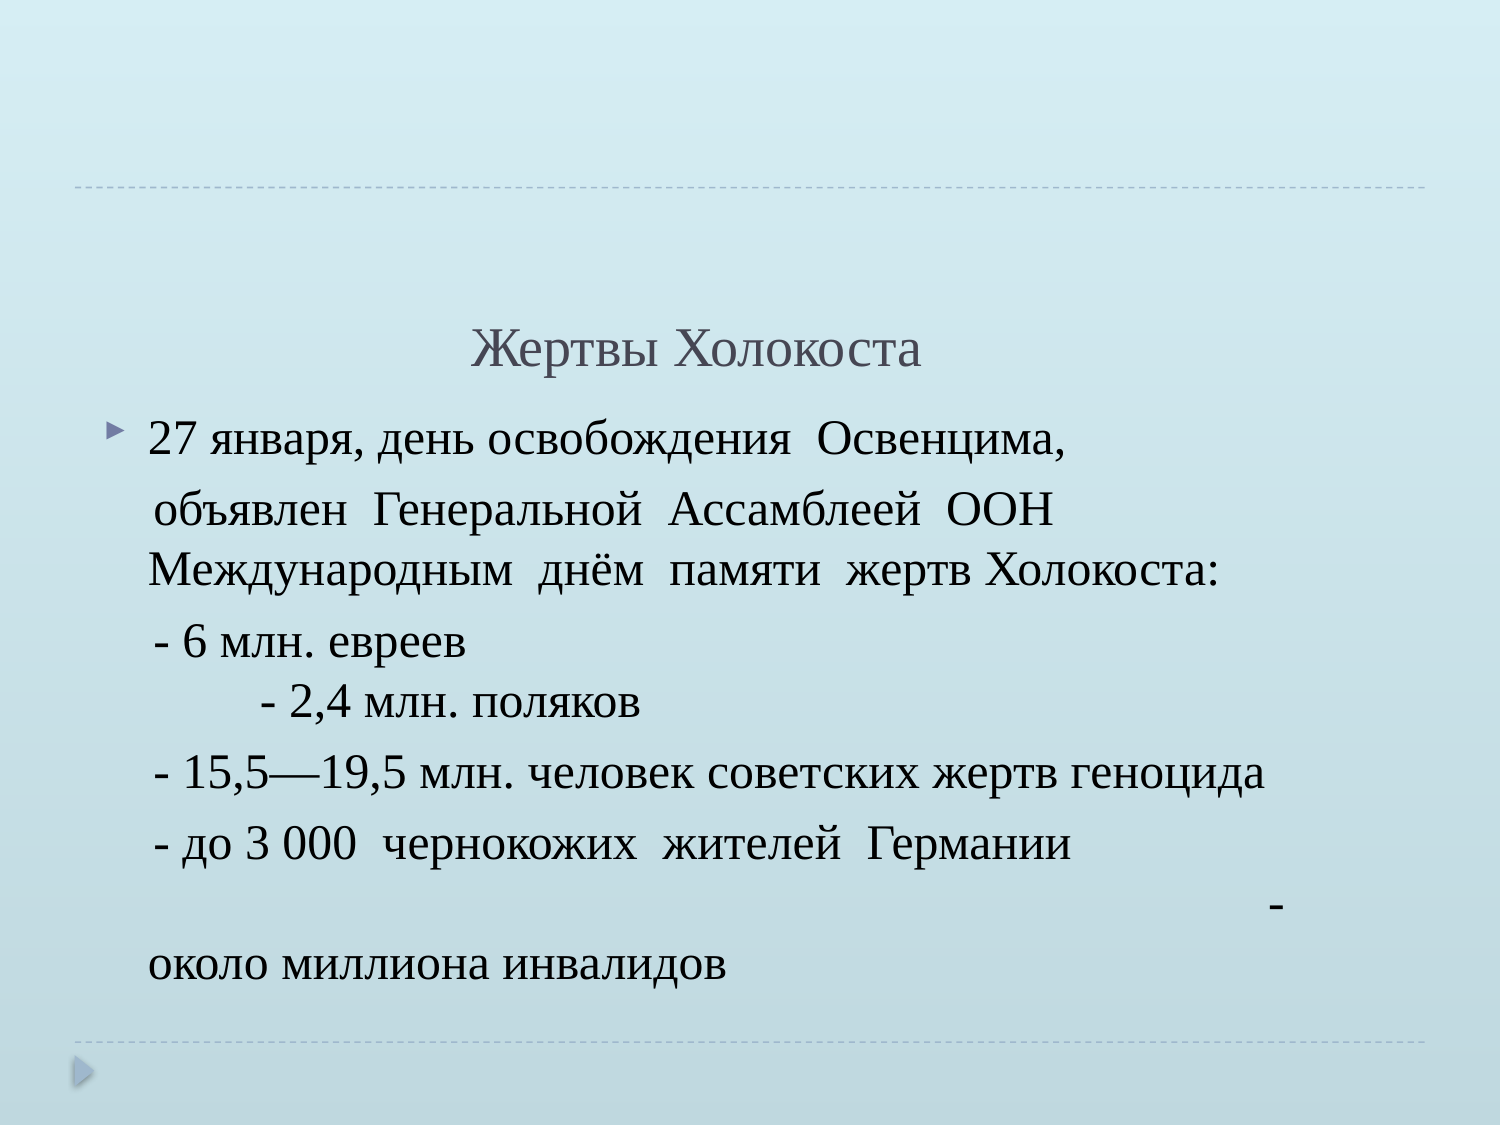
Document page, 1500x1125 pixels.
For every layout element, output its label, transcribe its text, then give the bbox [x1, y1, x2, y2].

title Жертвы Холокоста [64, 302, 1415, 386]
list 27 января, день освобождения Освенцима, объявлен Генеральной Ассамблеей ООН Международным днём памяти жертв Холокоста: - 6 млн. евреев - 2,4 млн. поляков - 15,5—19,5 млн. человек советских жертв геноцида - до 3 000 чернокожих жителей Германии - около миллиона инвалидов [88, 397, 1317, 1010]
